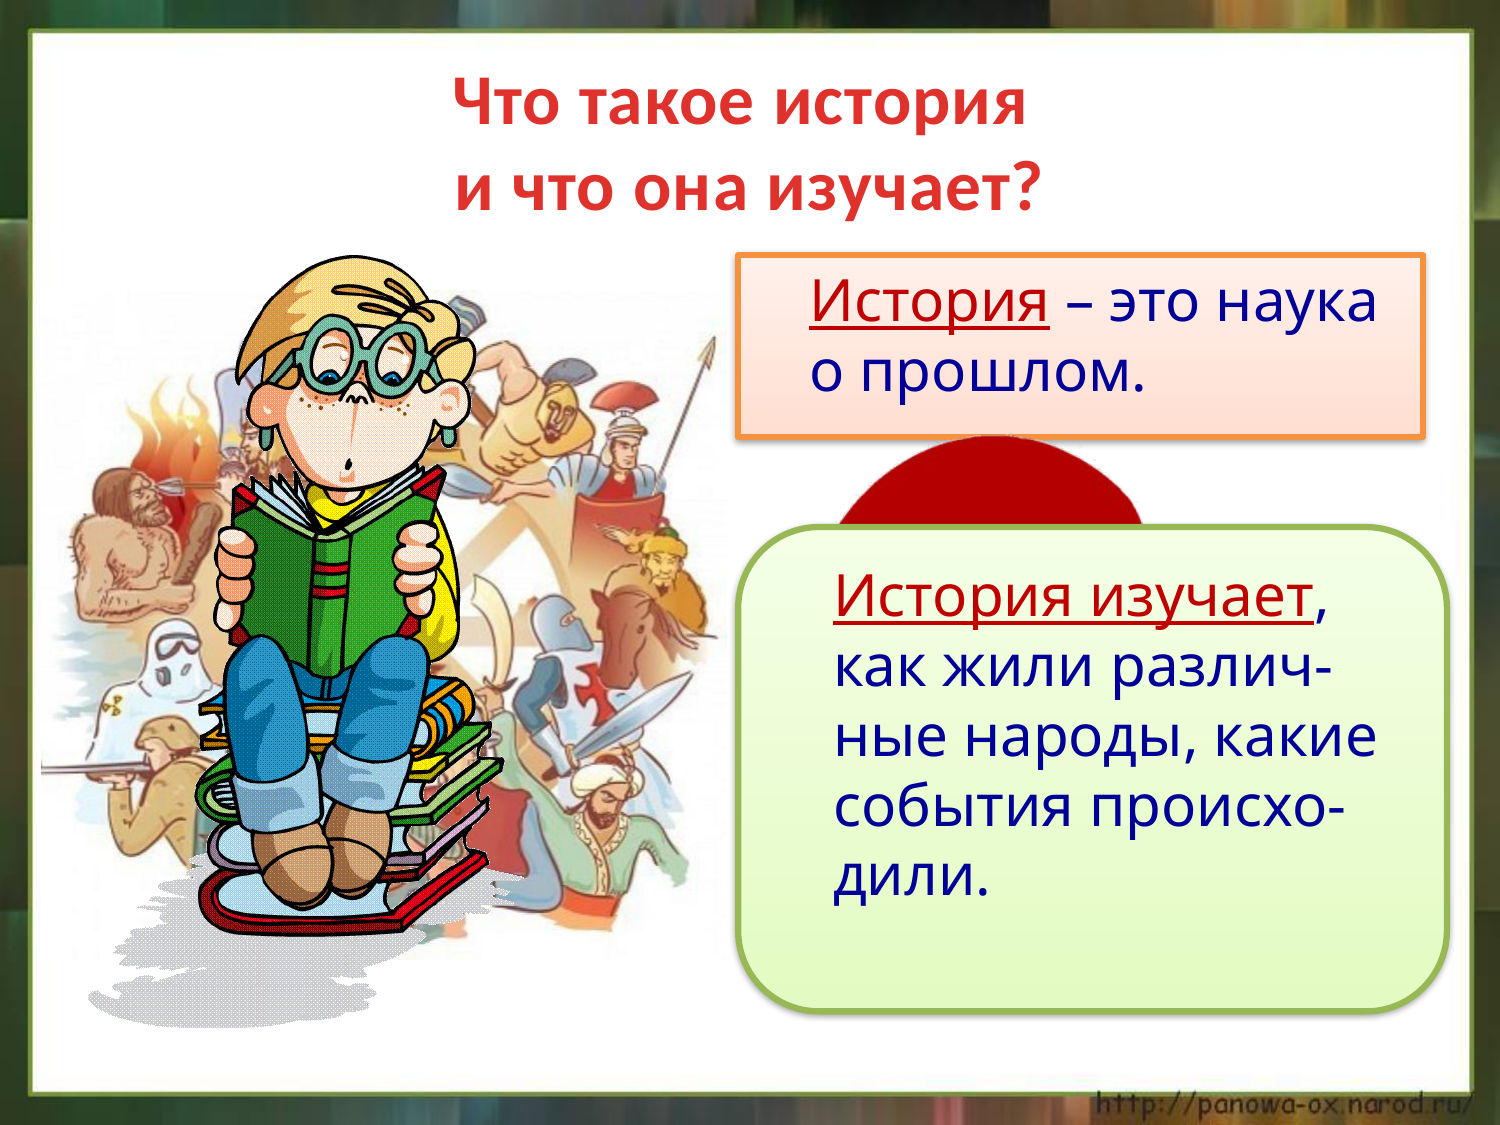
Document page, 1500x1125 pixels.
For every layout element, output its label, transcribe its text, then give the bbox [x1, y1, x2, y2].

picture [0, 0, 1500, 1125]
text_box История изучает, как жили различ-ные народы, какие события происхо-дили. [737, 526, 1448, 1013]
title Что такое история и что она изучает? [75, 45, 1425, 233]
list История – это наука о прошлом. [737, 255, 1424, 438]
